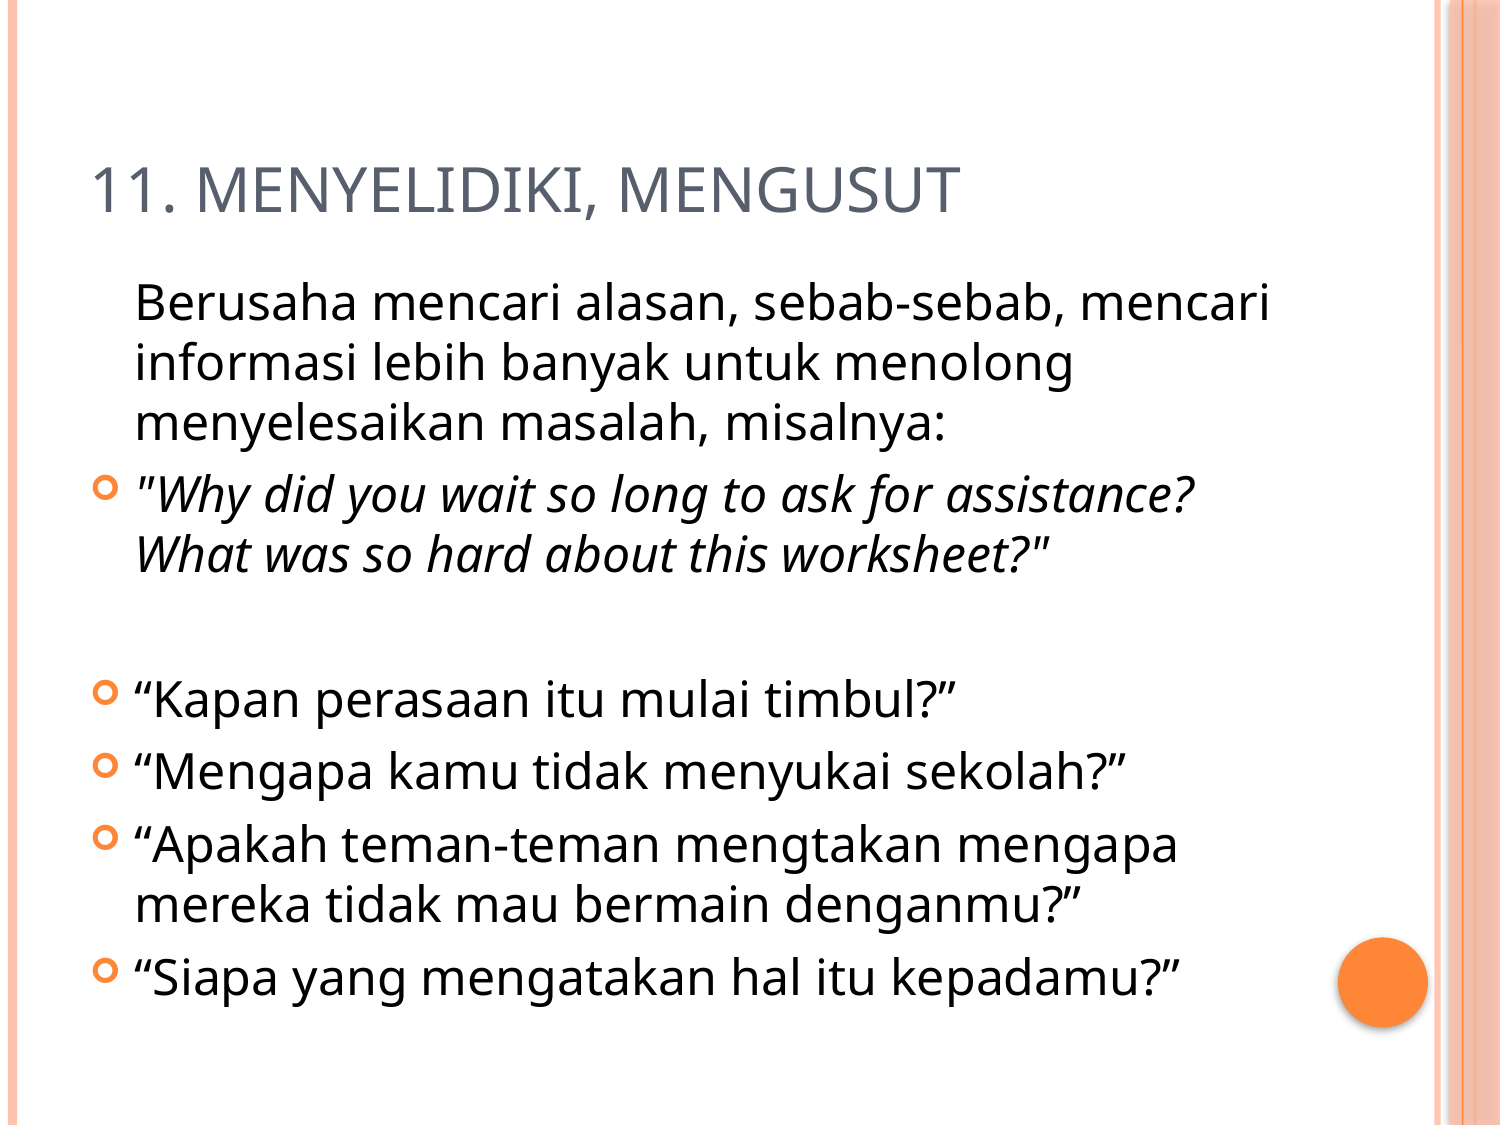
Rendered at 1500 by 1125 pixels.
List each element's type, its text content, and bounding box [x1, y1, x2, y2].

list Berusaha mencari alasan, sebab-sebab, mencari informasi lebih banyak untuk menolong menyelesaikan masalah, misalnya: "Why did you wait so long to ask for assistance? What was so hard about this worksheet?" “Kapan perasaan itu mulai timbul?” “Mengapa kamu tidak menyukai sekolah?” “Apakah teman-teman mengtakan mengapa mereka tidak mau bermain denganmu?” “Siapa yang mengatakan hal itu kepadamu?” [75, 262, 1300, 1062]
title 11. Menyelidiki, mengusut [75, 45, 1300, 233]
